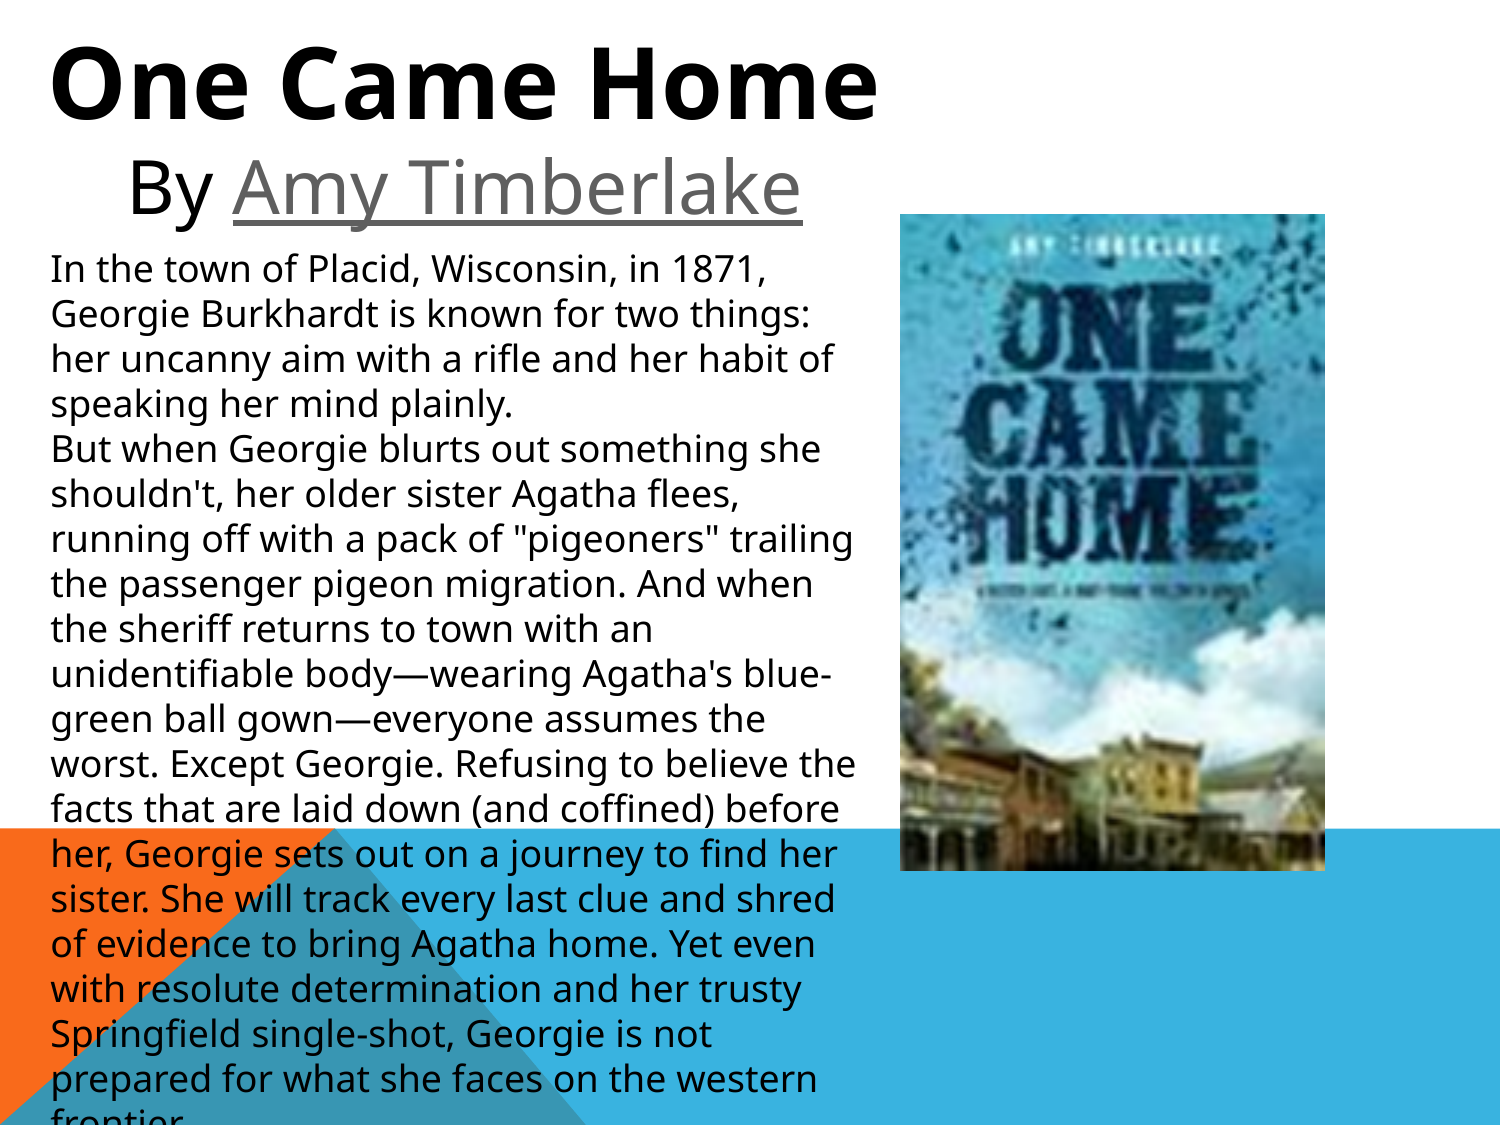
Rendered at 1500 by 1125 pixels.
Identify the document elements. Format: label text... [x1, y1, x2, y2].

picture [899, 214, 1326, 871]
text_box In the town of Placid, Wisconsin, in 1871, Georgie Burkhardt is known for two things: her uncanny aim with a rifle and her habit of speaking her mind plainly. But when Georgie blurts out something she shouldn't, her older sister Agatha flees, running off with a pack of "pigeoners" trailing the passenger pigeon migration. And when the sheriff returns to town with an unidentifiable body—wearing Agatha's blue-green ball gown—everyone assumes the worst. Except Georgie. Refusing to believe the facts that are laid down (and coffined) before her, Georgie sets out on a journey to find her sister. She will track every last clue and shred of evidence to bring Agatha home. Yet even with resolute determination and her trusty Springfield single-shot, Georgie is not prepared for what she faces on the western frontier. [35, 237, 894, 1125]
text_box One Came Home By Amy Timberlake [29, 12, 900, 370]
